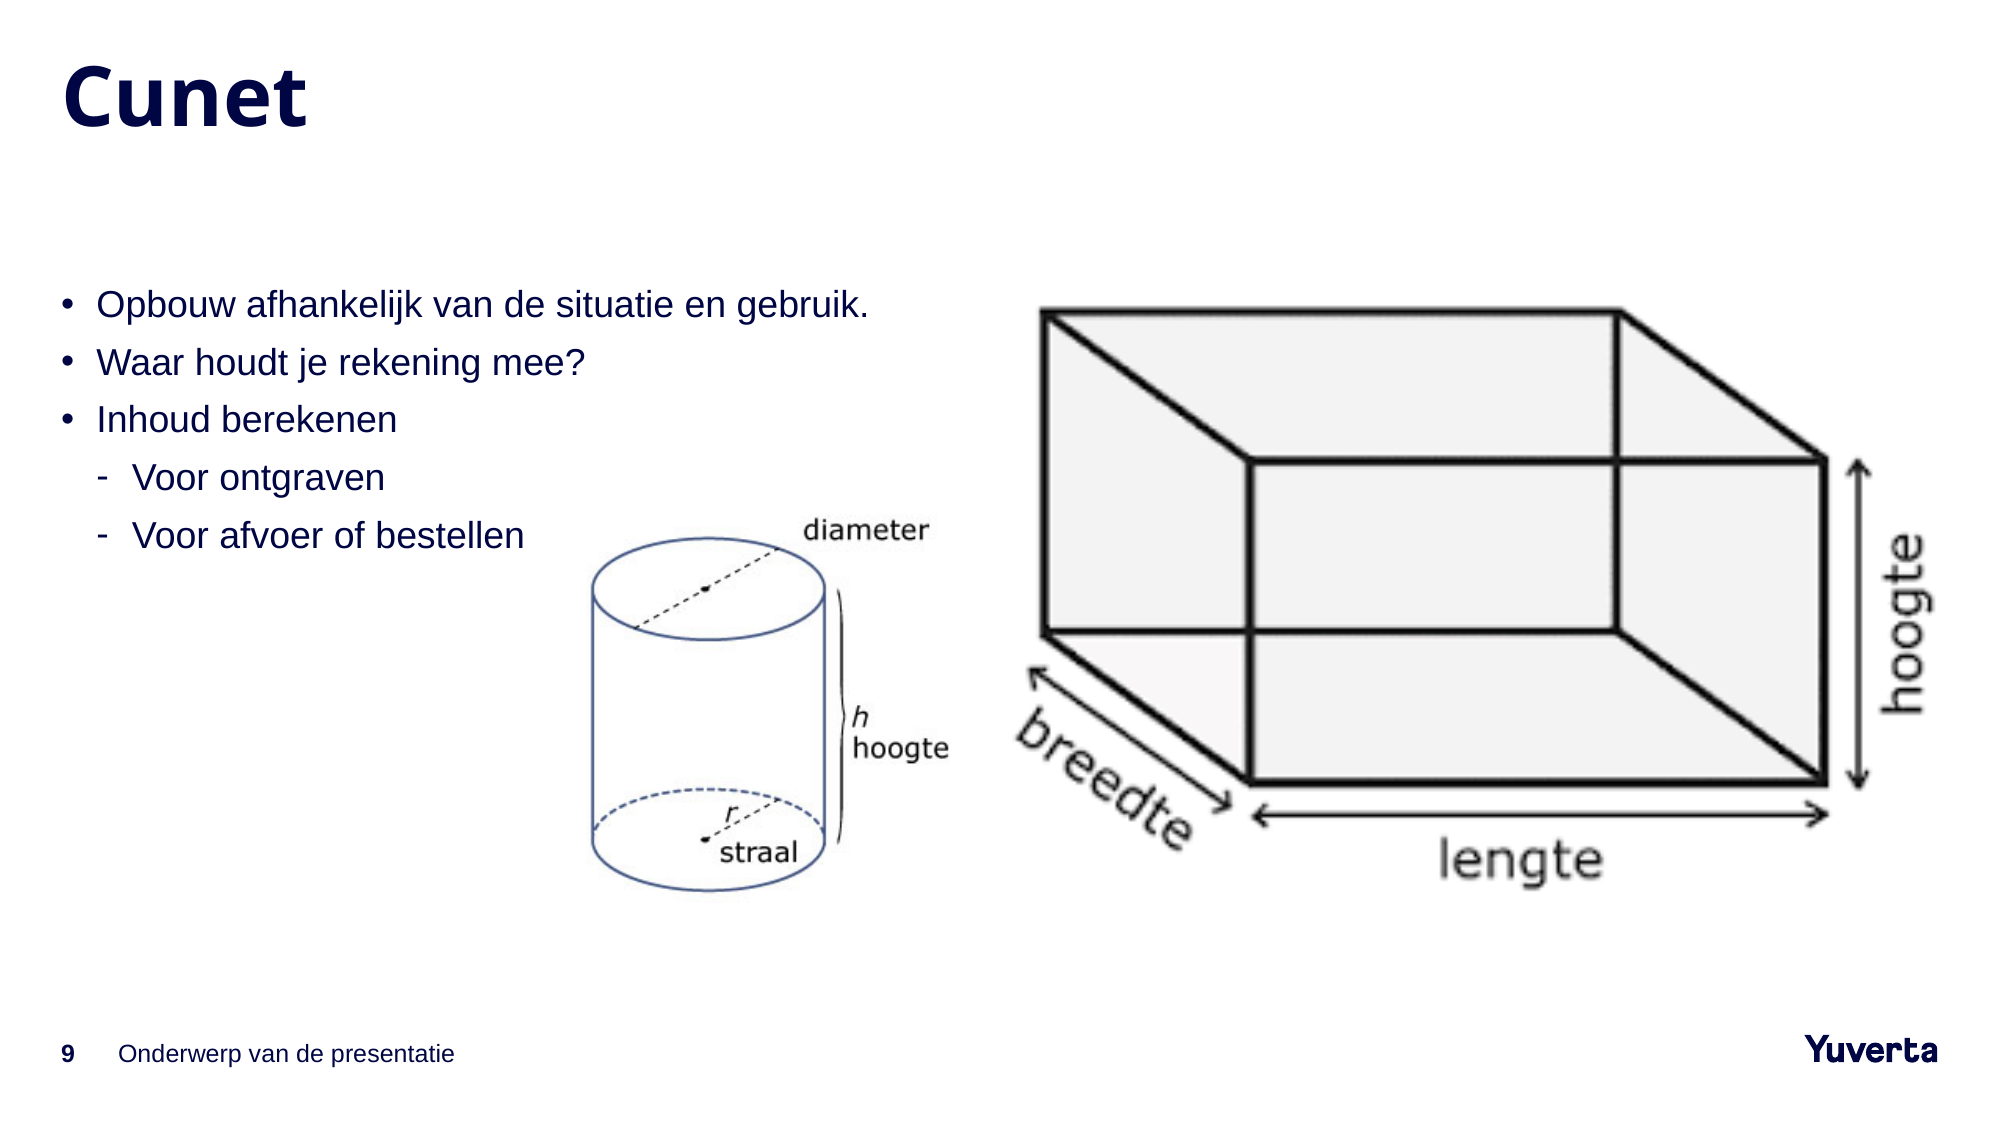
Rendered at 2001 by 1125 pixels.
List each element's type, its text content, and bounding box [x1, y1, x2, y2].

list Opbouw afhankelijk van de situatie en gebruik. Waar houdt je rekening mee? Inhoud berekenen Voor ontgraven Voor afvoer of bestellen [60, 280, 987, 1006]
picture [1011, 301, 1939, 899]
footer Onderwerp van de presentatie [118, 1037, 987, 1073]
slide_number 9 [60, 1037, 113, 1073]
title Cunet [60, 48, 1938, 239]
picture [574, 502, 975, 903]
